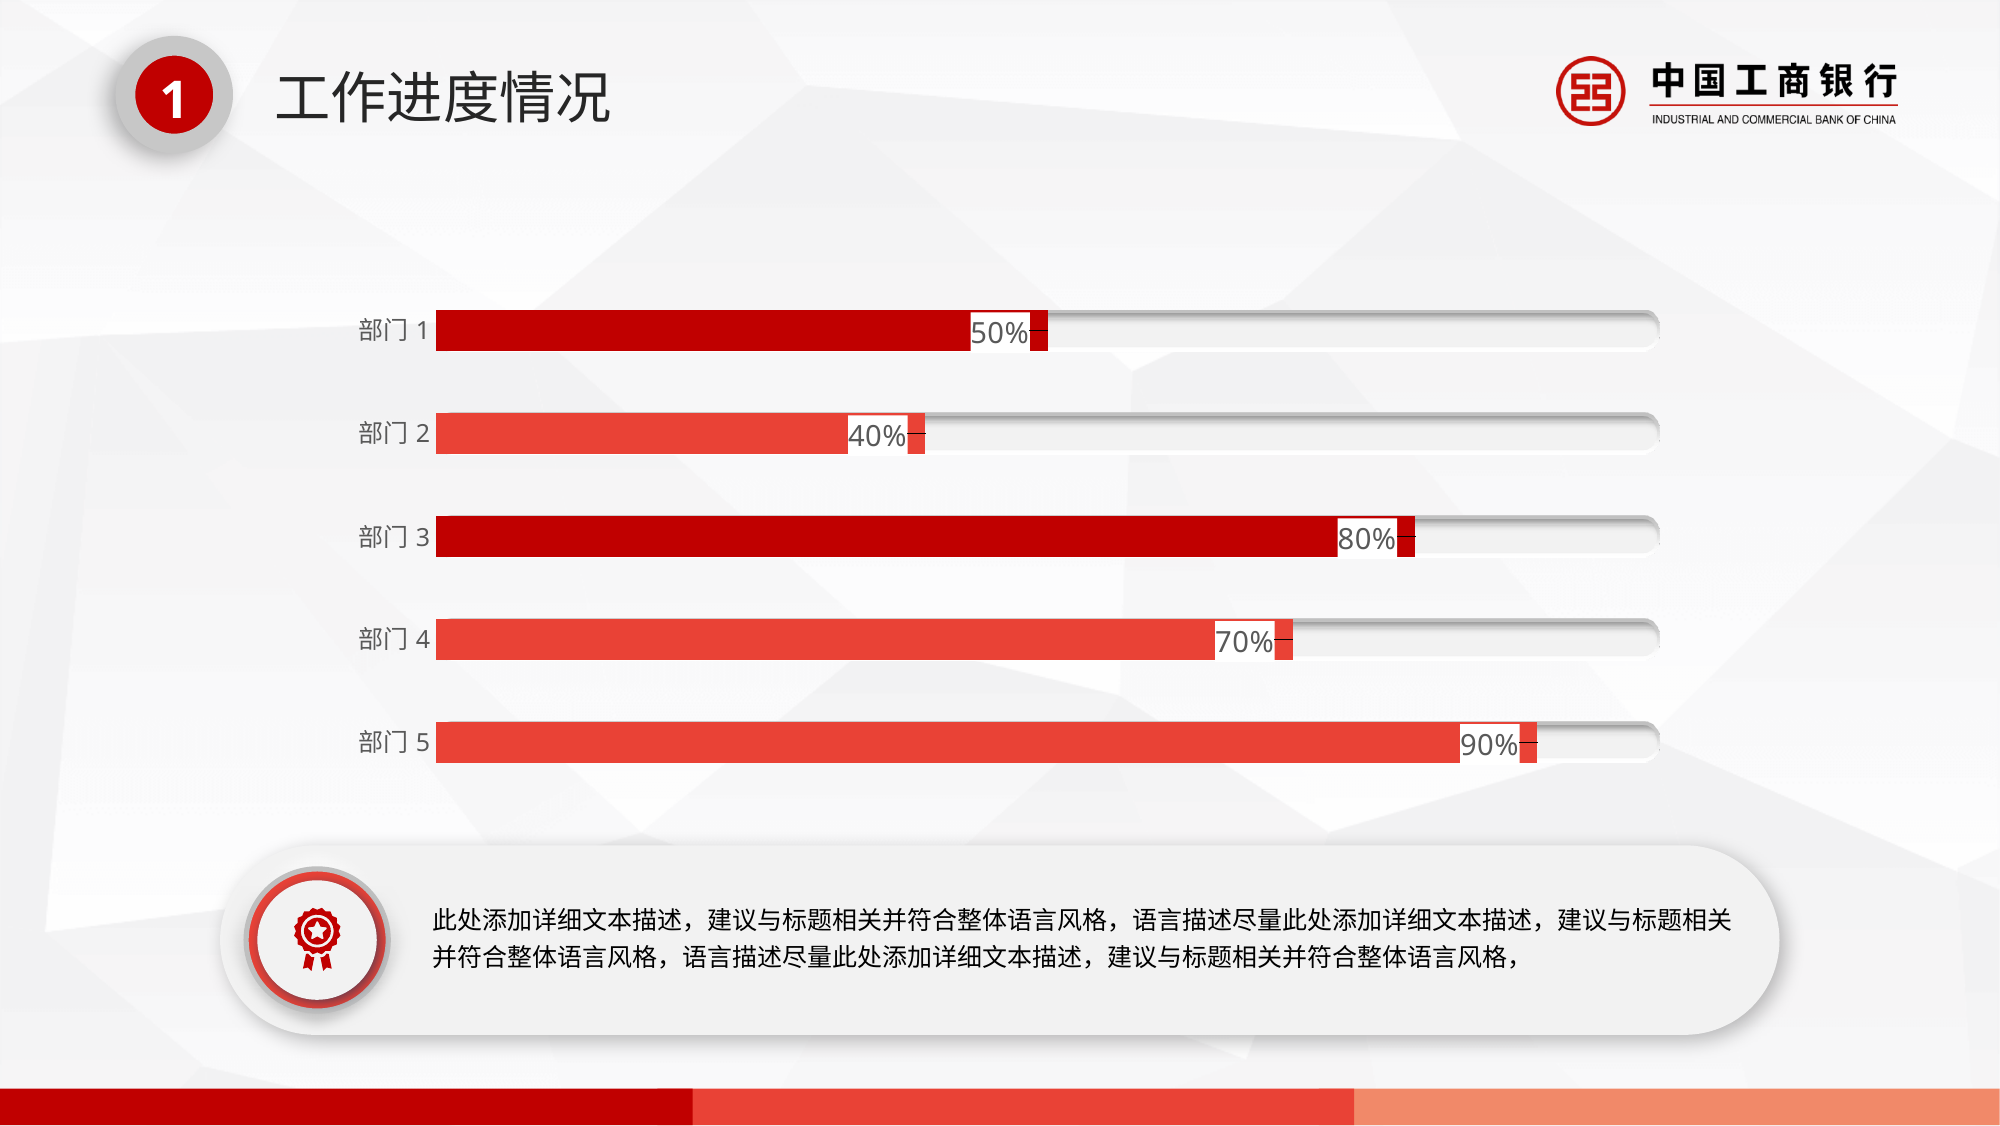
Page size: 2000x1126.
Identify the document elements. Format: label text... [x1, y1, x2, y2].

title 工作进度情况 [259, 54, 631, 139]
text_box [409, 843, 1782, 1037]
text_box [293, 907, 342, 972]
text_box 此处添加详细文本描述，建议与标题相关并符合整体语言风格，语言描述尽量此处添加详细文本描述，建议与标题相关并符合整体语言风格，语言描述尽量此处添加详细文本描述，建议与标题相关并符合整体语言风格， [416, 886, 1753, 982]
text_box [221, 844, 413, 1036]
chart [339, 256, 1661, 818]
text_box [116, 36, 233, 153]
picture [0, 0, 2000, 1088]
